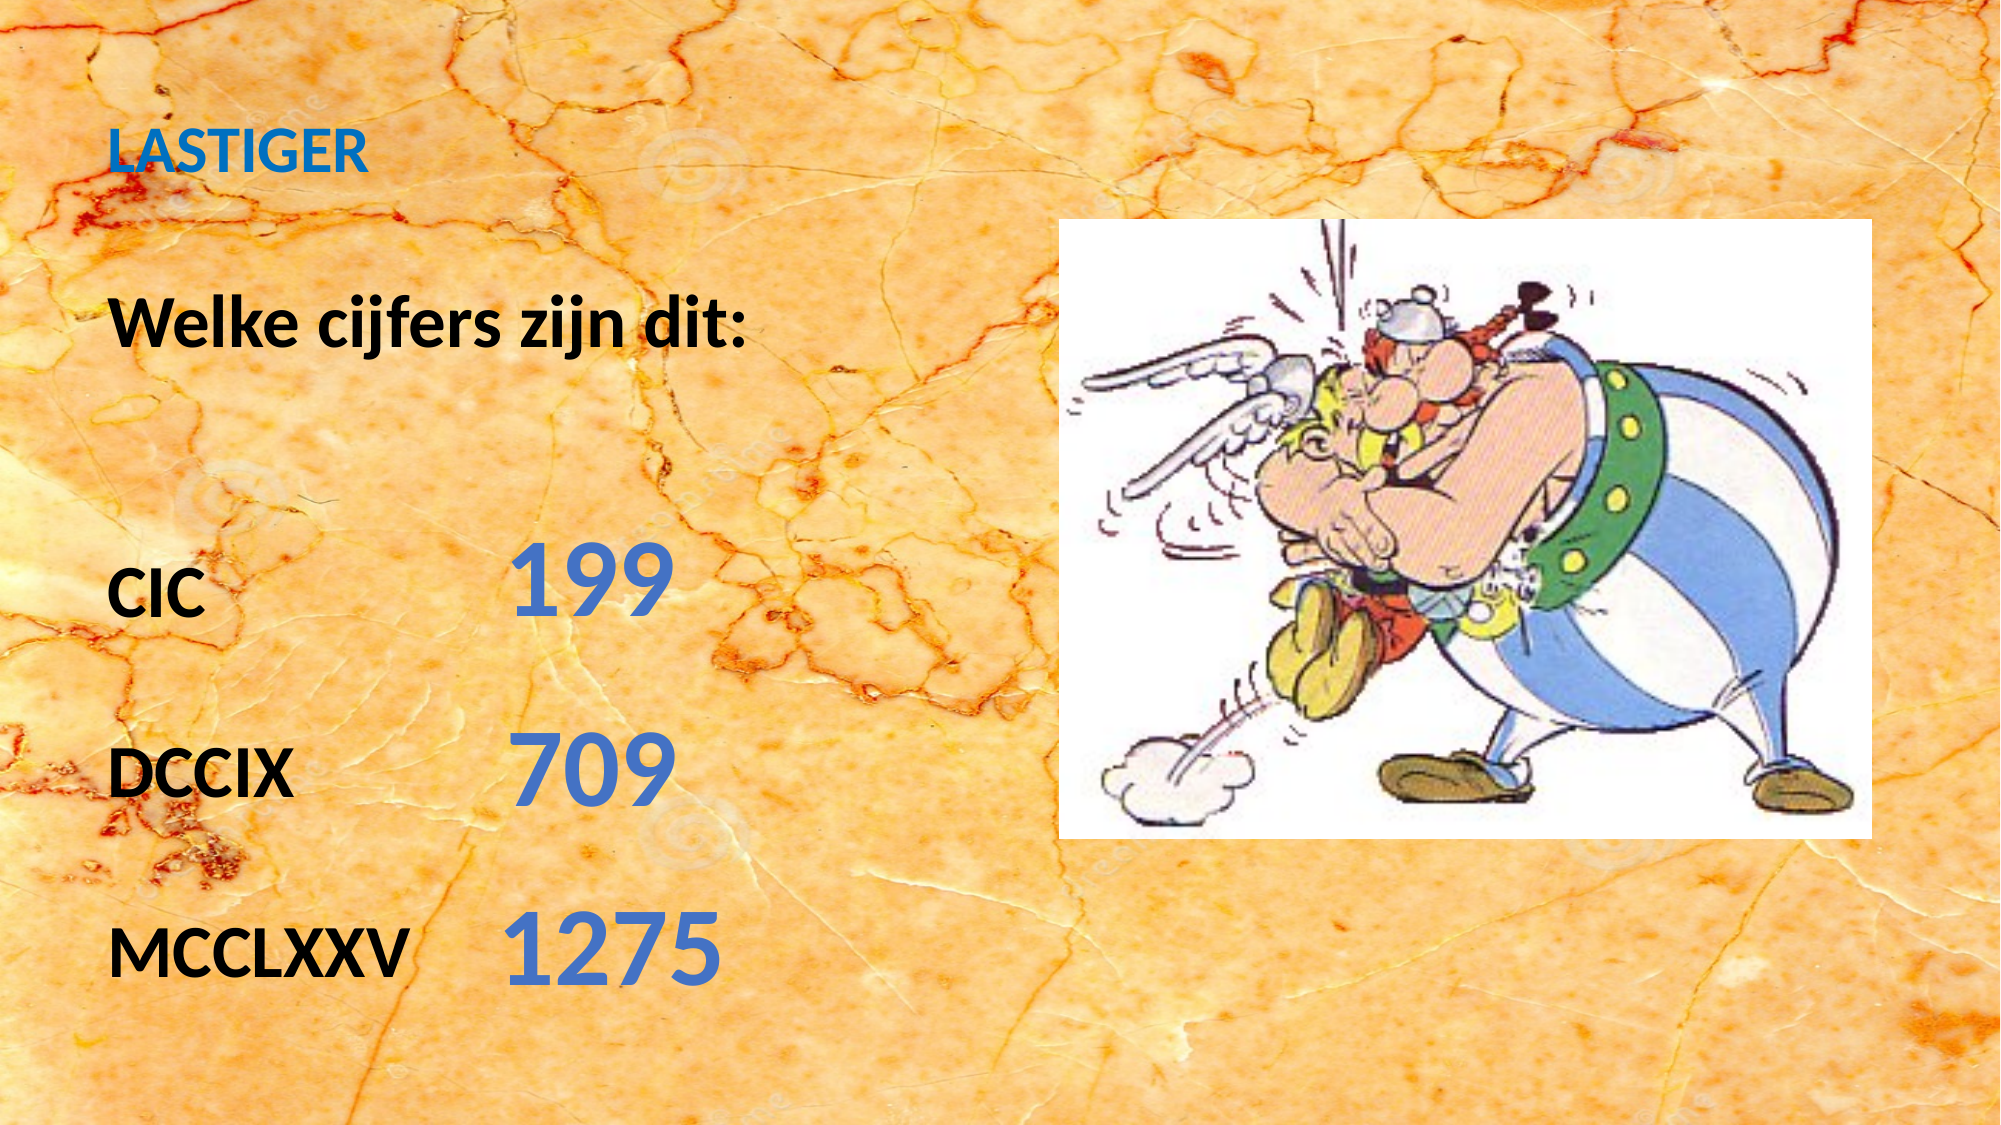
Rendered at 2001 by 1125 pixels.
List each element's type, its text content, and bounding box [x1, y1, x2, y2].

text_box LASTIGER [92, 98, 493, 193]
text_box Welke cijfers zijn dit: CIC DCCIX MCCLXXV [92, 265, 787, 1001]
text_box 709 [491, 686, 693, 837]
text_box 1275 [482, 865, 741, 1016]
text_box 199 [489, 496, 691, 647]
picture [0, 0, 2001, 1125]
